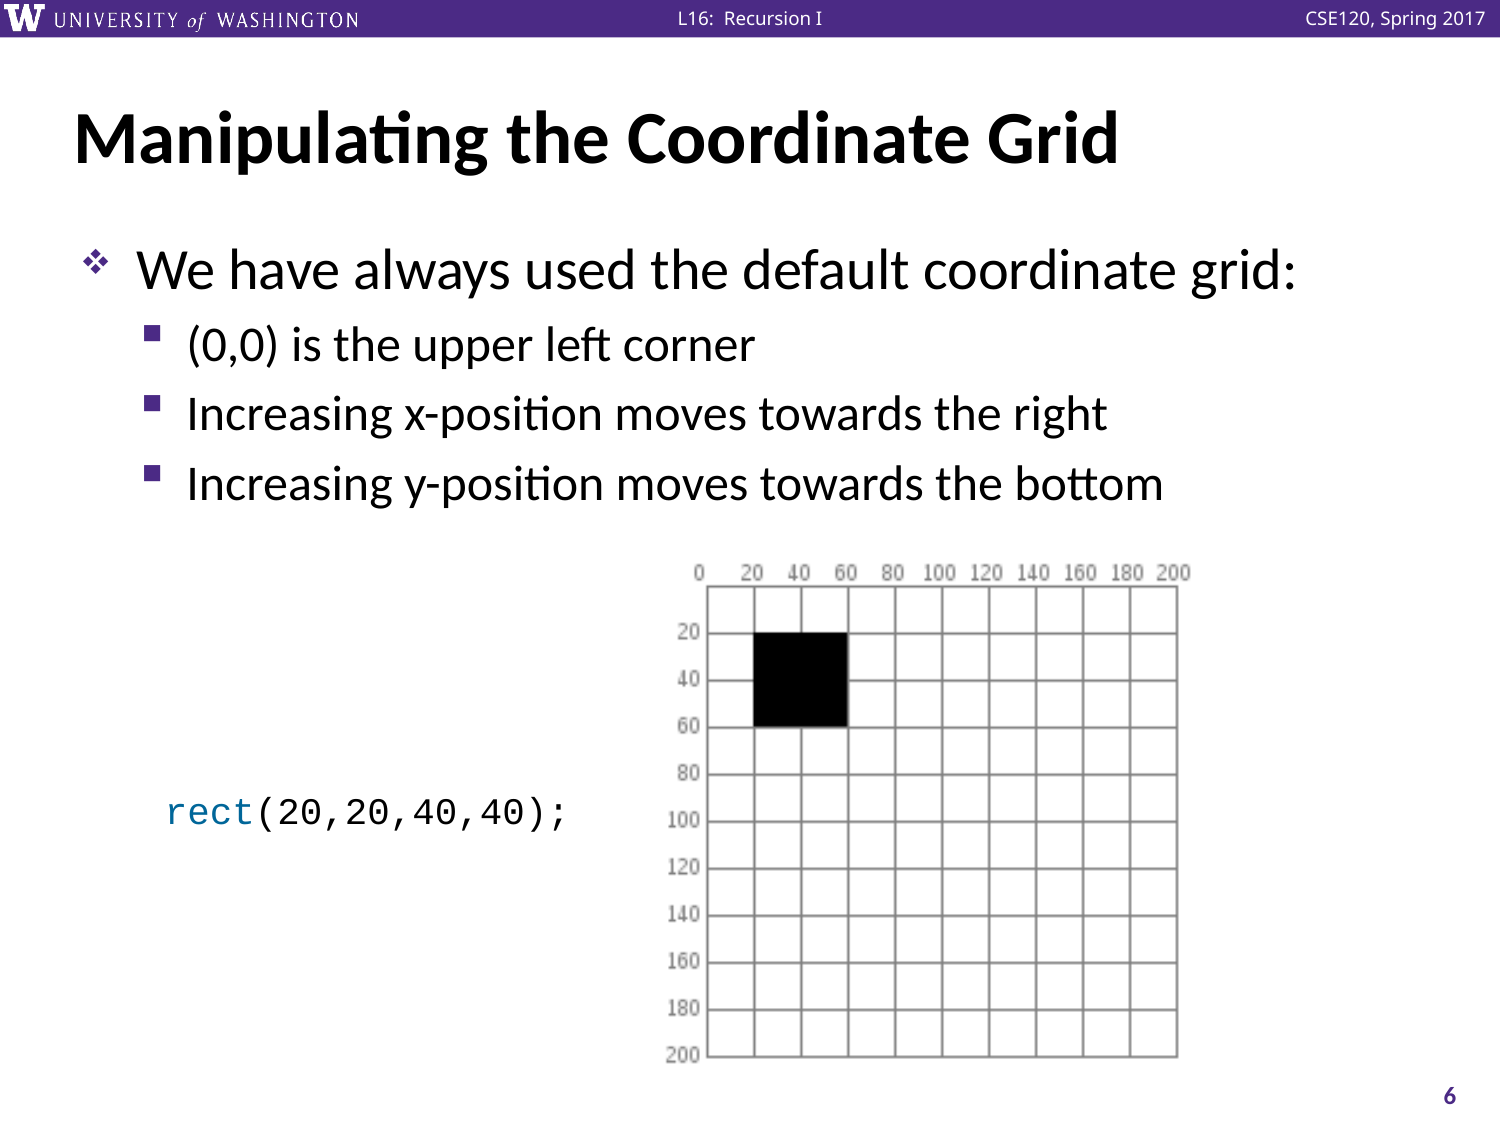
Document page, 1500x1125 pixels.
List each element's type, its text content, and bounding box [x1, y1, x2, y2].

text_box rect(20,20,40,40); [149, 779, 600, 840]
title Manipulating the Coordinate Grid [58, 71, 1438, 197]
picture [4, 4, 358, 32]
list We have always used the default coordinate grid: (0,0) is the upper left corner Increasing x-position moves towards the right Increasing y-position moves towards the bottom [64, 223, 1438, 1040]
slide_number 6 [1400, 1065, 1500, 1125]
picture [659, 539, 1201, 1081]
